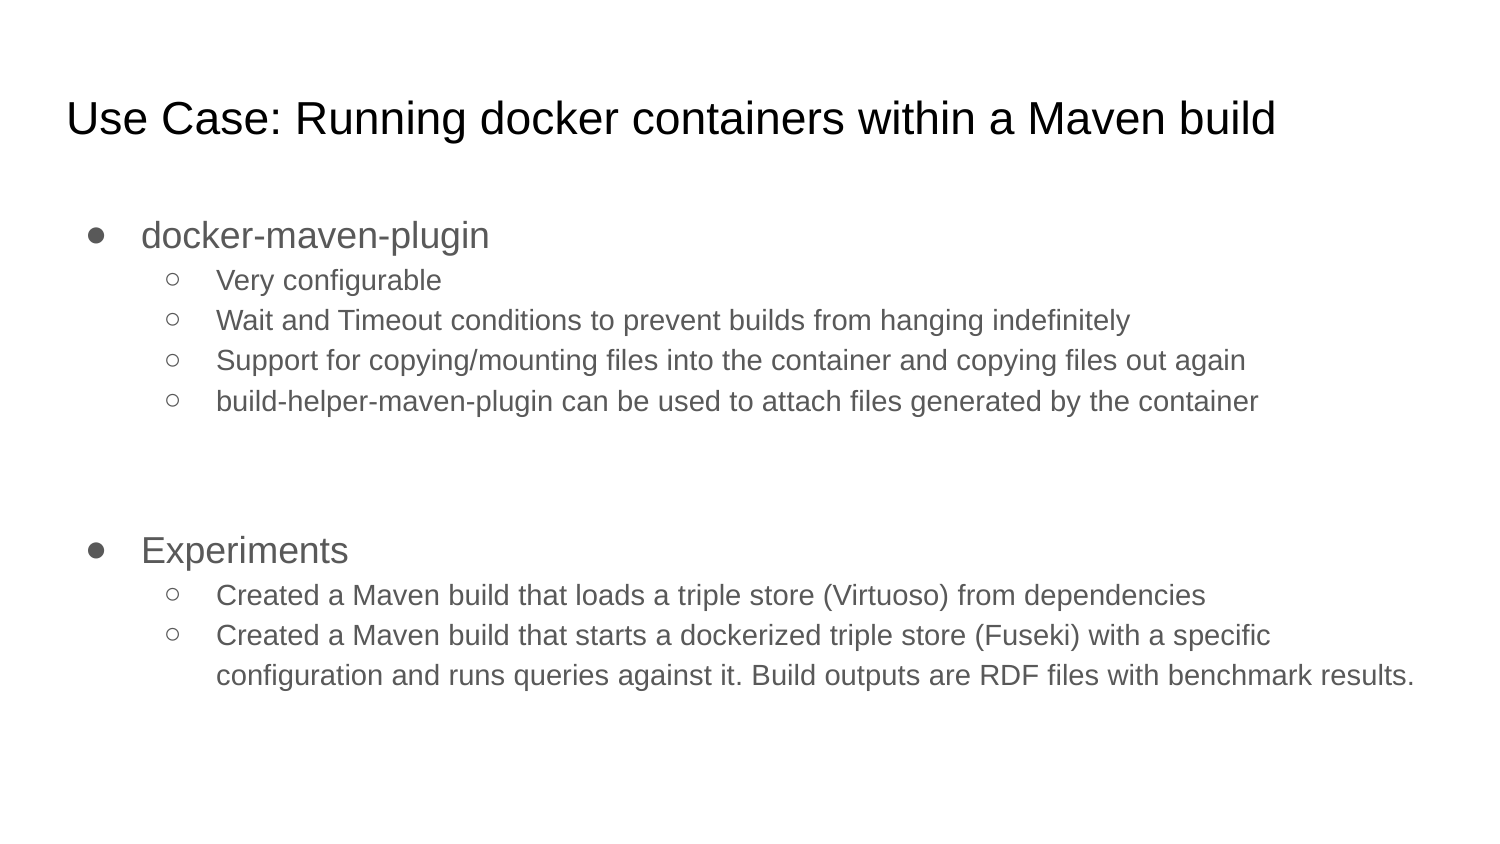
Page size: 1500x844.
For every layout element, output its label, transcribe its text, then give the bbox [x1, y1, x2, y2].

list docker-maven-plugin Very configurable Wait and Timeout conditions to prevent builds from hanging indefinitely Support for copying/mounting files into the container and copying files out again build-helper-maven-plugin can be used to attach files generated by the container Experiments Created a Maven build that loads a triple store (Virtuoso) from dependencies Created a Maven build that starts a dockerized triple store (Fuseki) with a specific configuration and runs queries against it. Build outputs are RDF files with benchmark results. [51, 189, 1449, 750]
title Use Case: Running docker containers within a Maven build [51, 72, 1449, 167]
